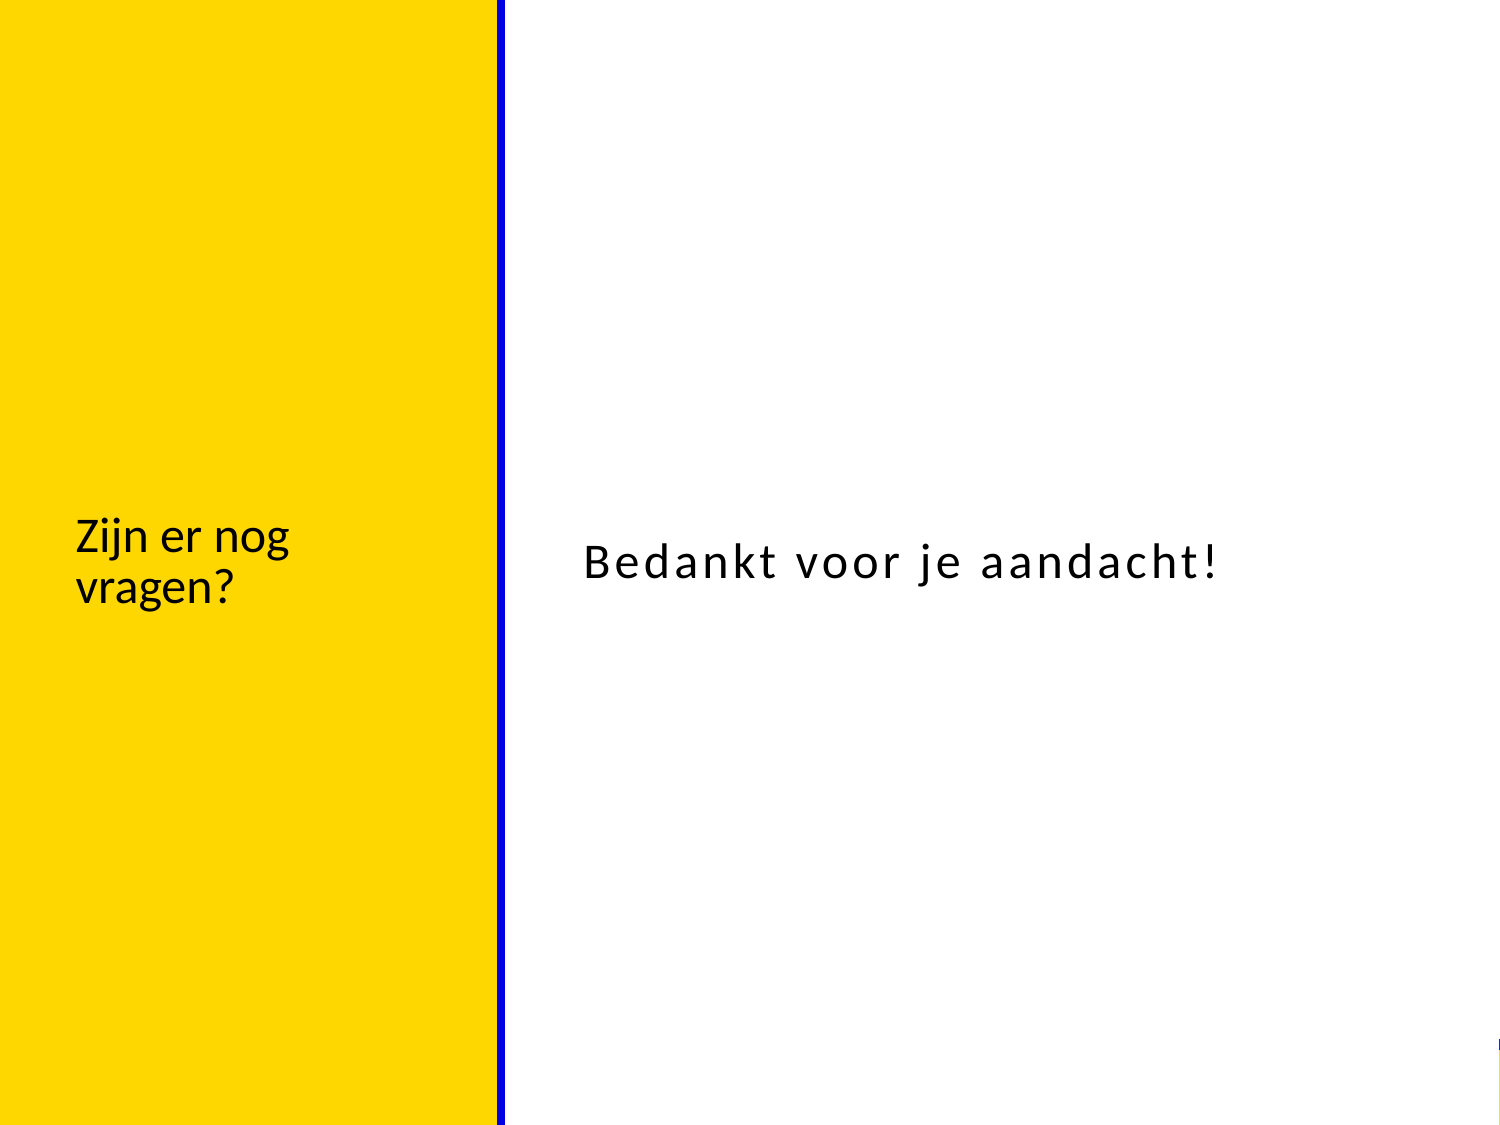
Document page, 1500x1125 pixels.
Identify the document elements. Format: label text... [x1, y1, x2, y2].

text_box [496, 0, 506, 281]
title Zijn er nog vragen? [60, 99, 441, 1026]
text_box [0, 0, 496, 1125]
text_box [496, 295, 506, 1125]
text_box Bedankt voor je aandacht! [583, 99, 1409, 1026]
text_box [506, 0, 1500, 1125]
